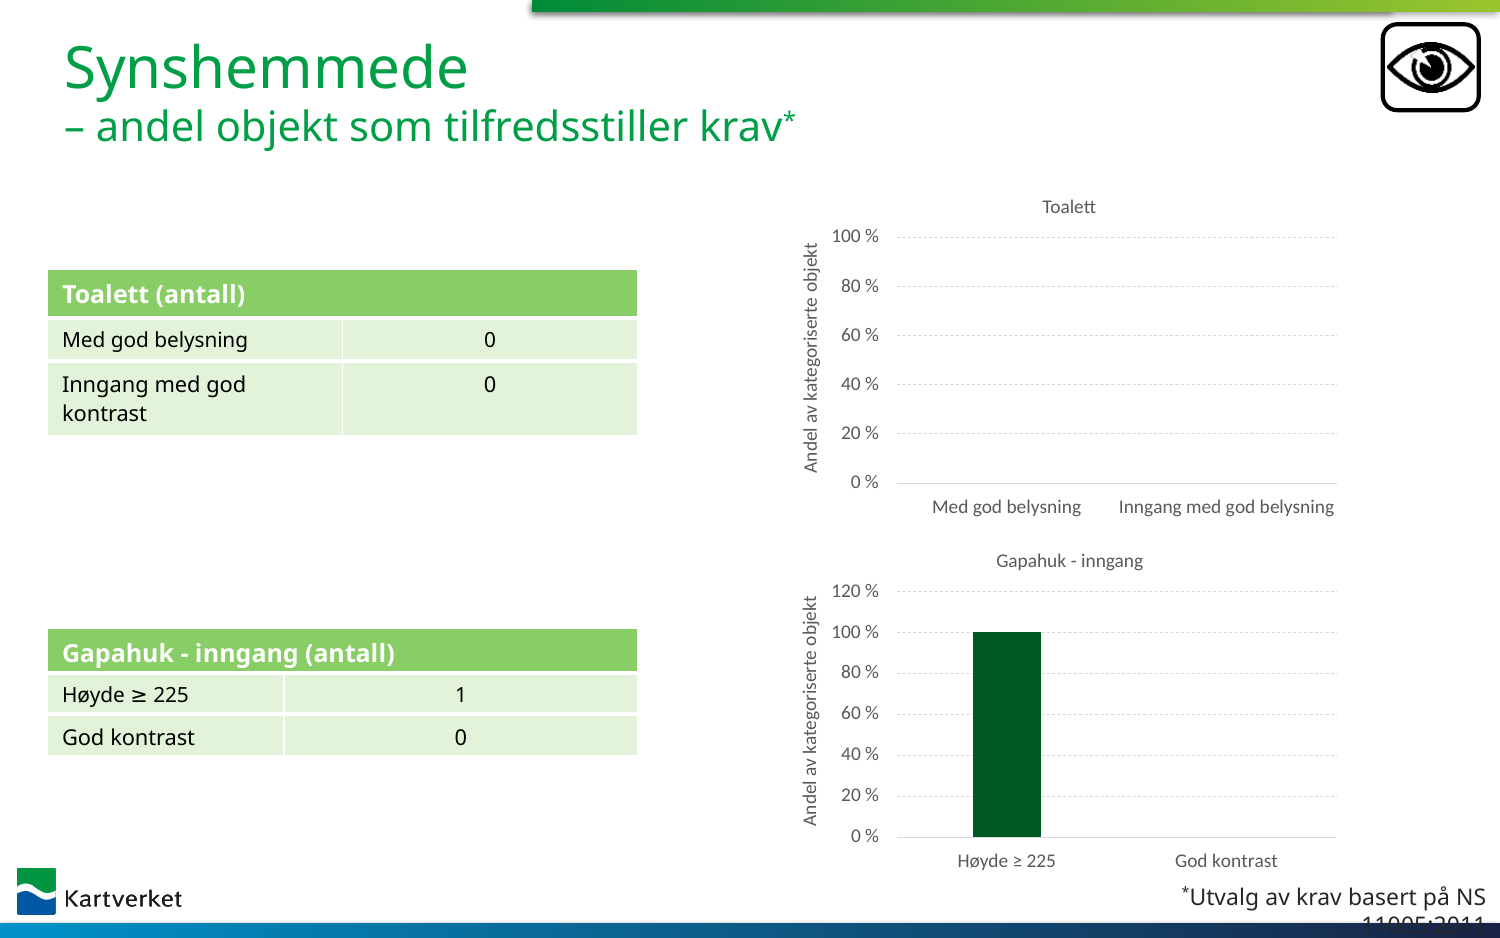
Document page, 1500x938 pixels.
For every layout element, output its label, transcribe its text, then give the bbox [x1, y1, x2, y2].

text_box Synshemmede – andel objekt som tilfredsstiller krav* [49, 24, 1431, 158]
table_cell 0 [343, 363, 637, 435]
table_cell God kontrast [48, 716, 283, 755]
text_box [1382, 24, 1480, 111]
text_box *Utvalg av krav basert på NS 11005:2011 [1068, 873, 1500, 938]
table_header Gapahuk - inngang (antall) [48, 629, 637, 671]
picture [791, 541, 1348, 880]
table_cell Inngang med god kontrast [48, 363, 342, 435]
table_cell Med god belysning [48, 320, 342, 359]
table_cell 0 [285, 716, 637, 755]
table_cell 1 [285, 675, 637, 712]
table_cell Høyde ≥ 225 [48, 675, 283, 712]
table_header Toalett (antall) [48, 270, 637, 316]
picture [791, 187, 1348, 526]
table_cell 0 [343, 320, 637, 359]
